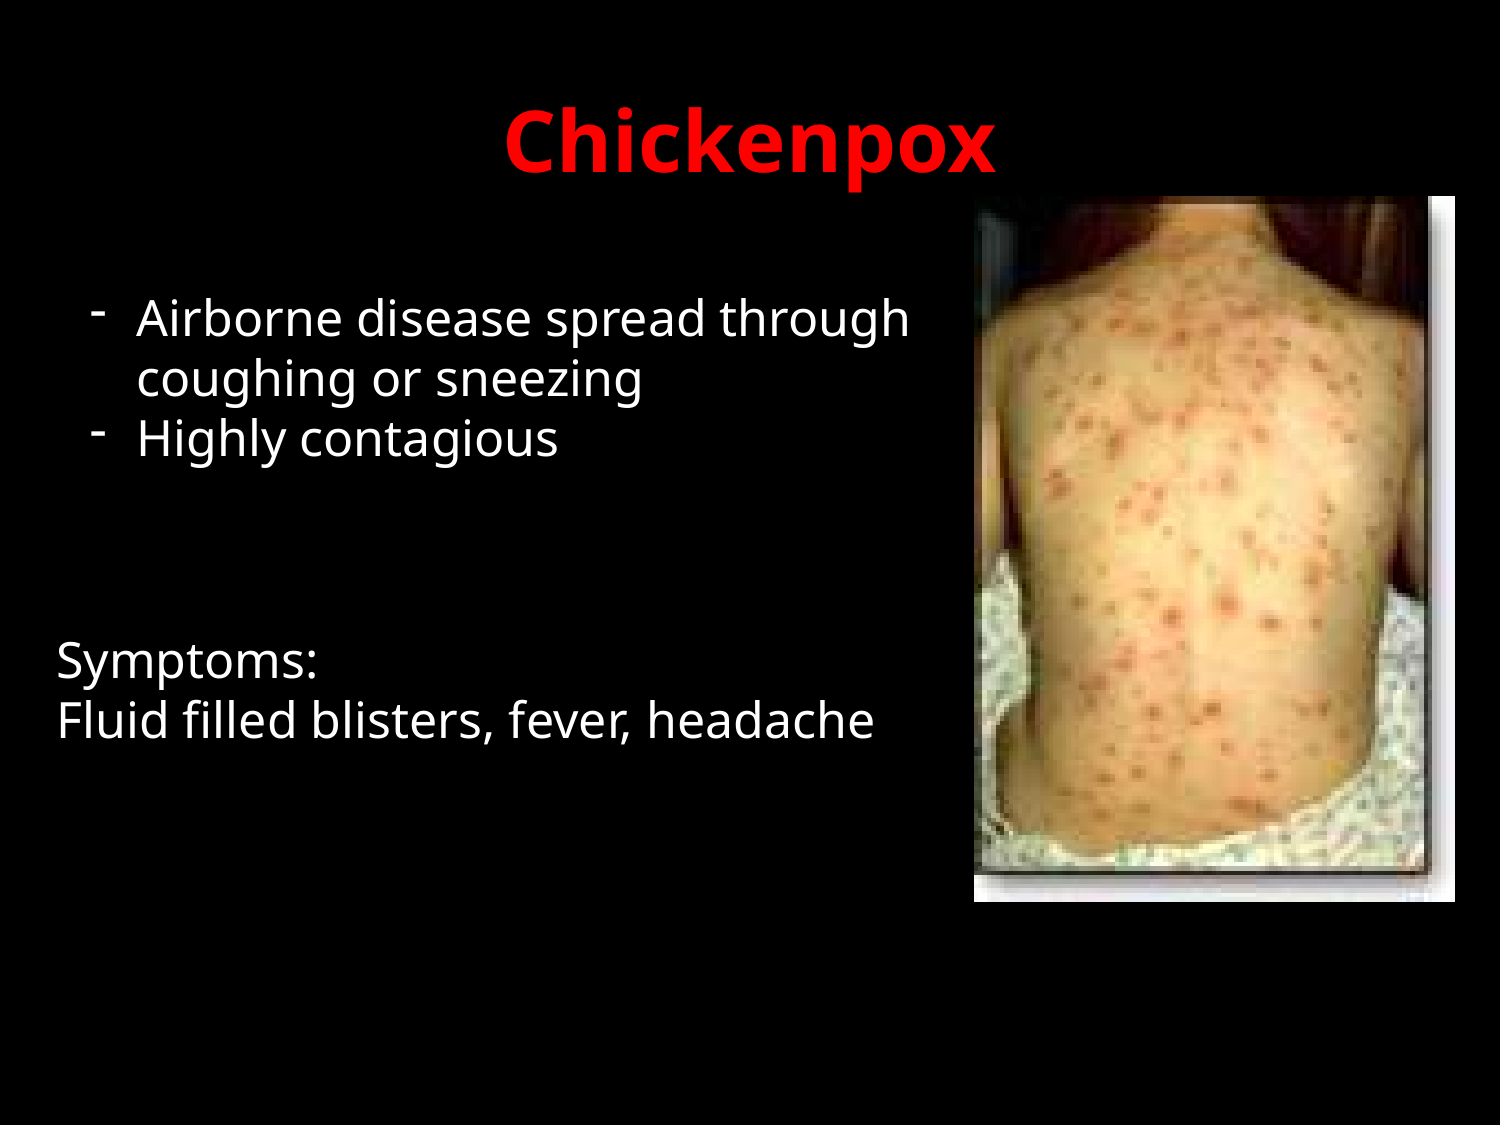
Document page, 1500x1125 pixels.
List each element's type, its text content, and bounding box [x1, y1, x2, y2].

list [974, 196, 1456, 902]
text_box Airborne disease spread through coughing or sneezing Highly contagious [74, 278, 939, 519]
text_box Symptoms: Fluid filled blisters, fever, headache [41, 621, 891, 757]
title Chickenpox [75, 45, 1425, 233]
